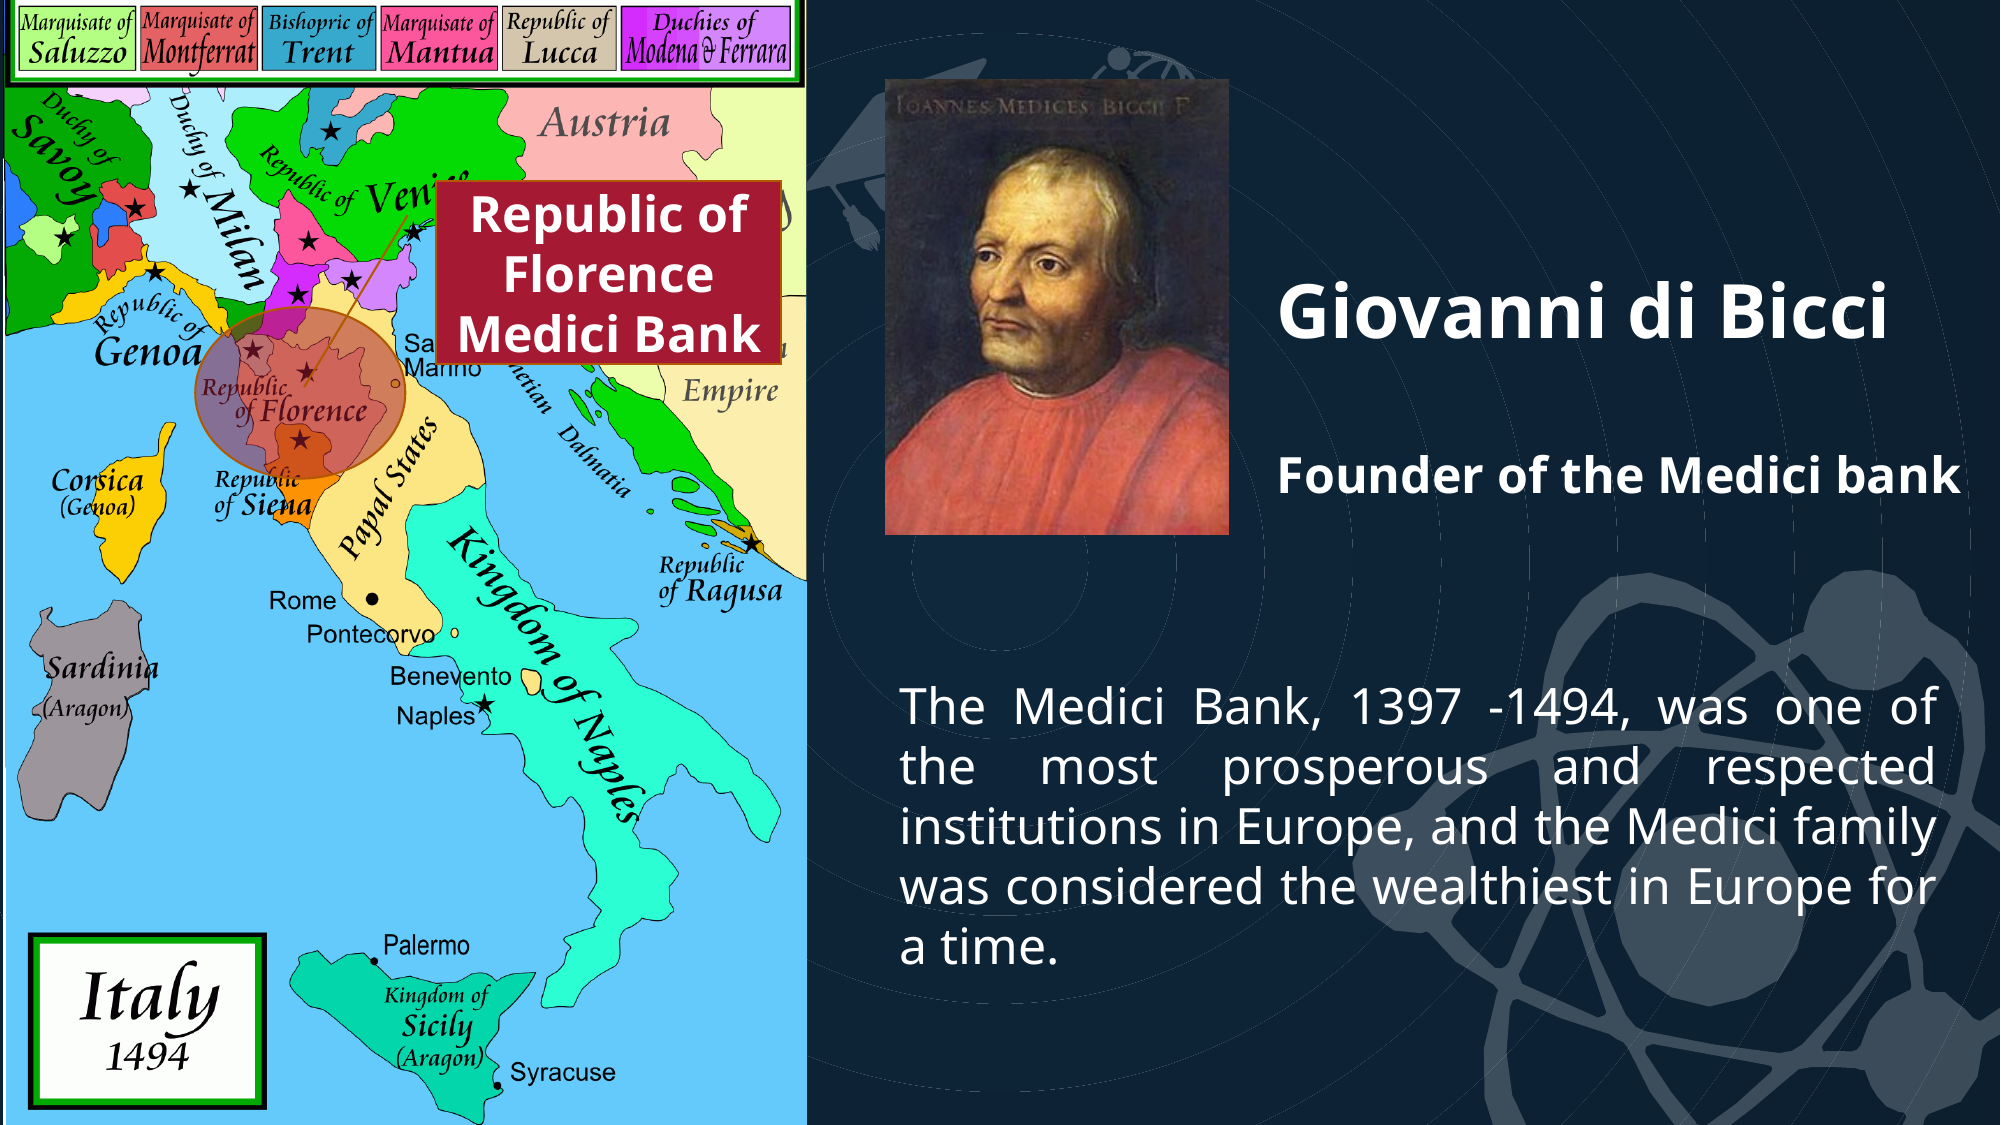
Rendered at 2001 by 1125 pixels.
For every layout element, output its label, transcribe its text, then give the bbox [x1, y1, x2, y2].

picture [3, 0, 807, 1125]
text_box Giovanni di Bicci Founder of the Medici bank [1261, 255, 2000, 556]
picture [885, 79, 1229, 535]
text_box The Medici Bank, 1397 -1494, was one of the most prosperous and respected institutions in Europe, and the Medici family was considered the wealthiest in Europe for a time. [885, 607, 1953, 982]
